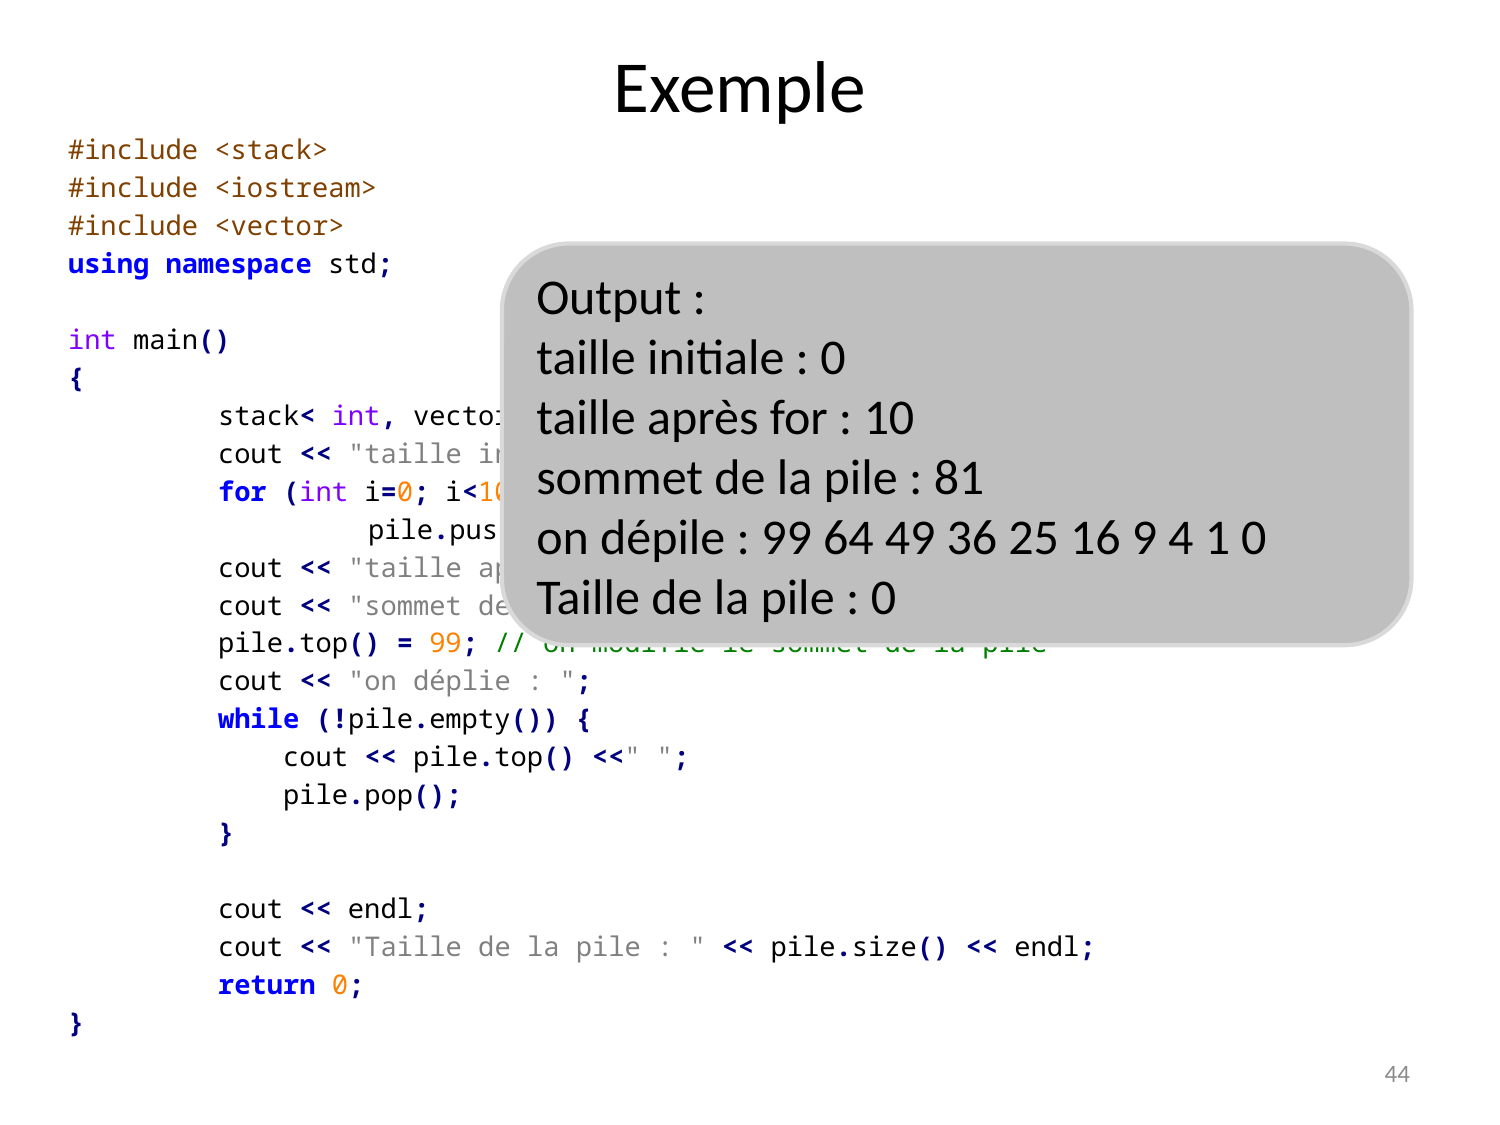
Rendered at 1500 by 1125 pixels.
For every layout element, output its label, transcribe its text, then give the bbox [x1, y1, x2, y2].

slide_number 44 [1074, 1042, 1425, 1103]
title Exemple [64, 30, 1415, 135]
text_box Output : taille initiale : 0 taille après for : 10 sommet de la pile : 81 on dépile : 99 64 49 36 25 16 9 4 1 0 Taille de la pile : 0 [499, 241, 1414, 648]
list #include <stack> #include <iostream> #include <vector> using namespace std; int main() { stack< int, vector<int> > pile; cout << "taille initiale : " << pile.size() << endl; for (int i=0; i<10; i++) pile.push(i*i); cout << "taille après for : " << pile.size() << endl; cout << "sommet de la pile : " << pile.top() << endl; pile.top() = 99; // on modifie le sommet de la pile cout << "on déplie : "; while (!pile.empty()) { cout << pile.top() <<" "; pile.pop(); } cout << endl; cout << "Taille de la pile : " << pile.size() << endl; return 0; } [53, 125, 1449, 1094]
